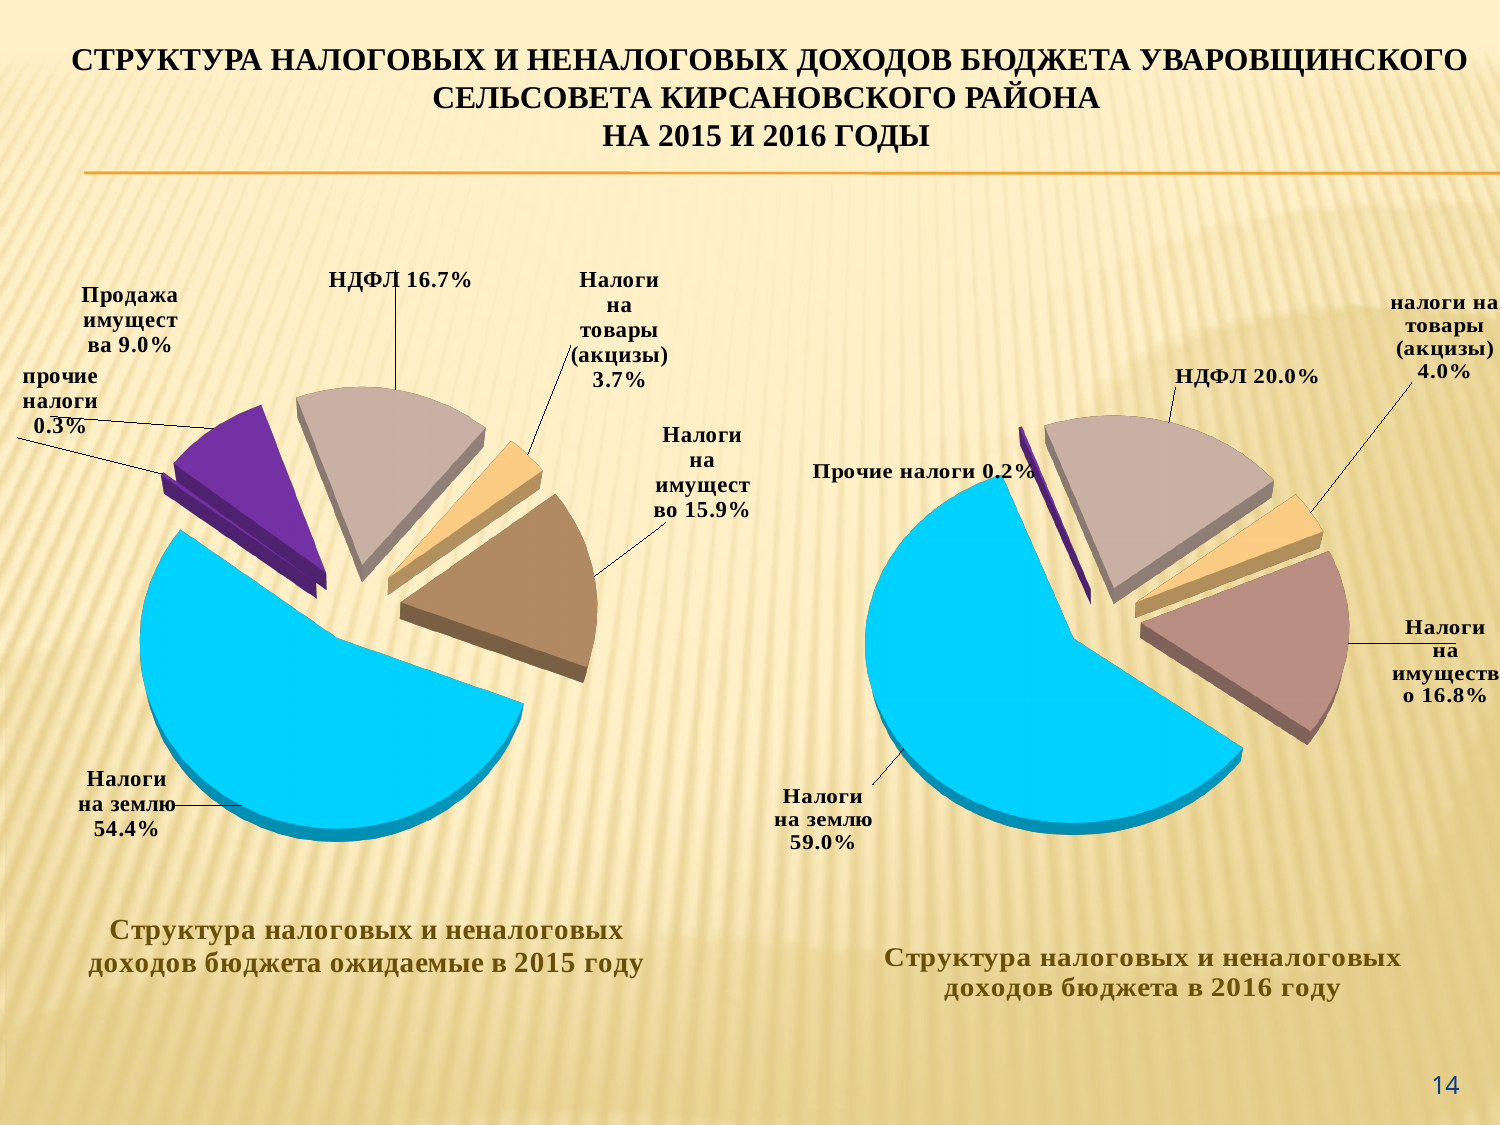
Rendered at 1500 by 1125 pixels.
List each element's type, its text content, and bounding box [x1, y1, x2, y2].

slide_number 14 [1350, 1061, 1475, 1103]
chart [17, 266, 1500, 1012]
title Структура налоговых и неналоговых доходов бюджета Уваровщинского сельсовета Кирсановского района на 2015 и 2016 годы [41, 30, 1500, 161]
